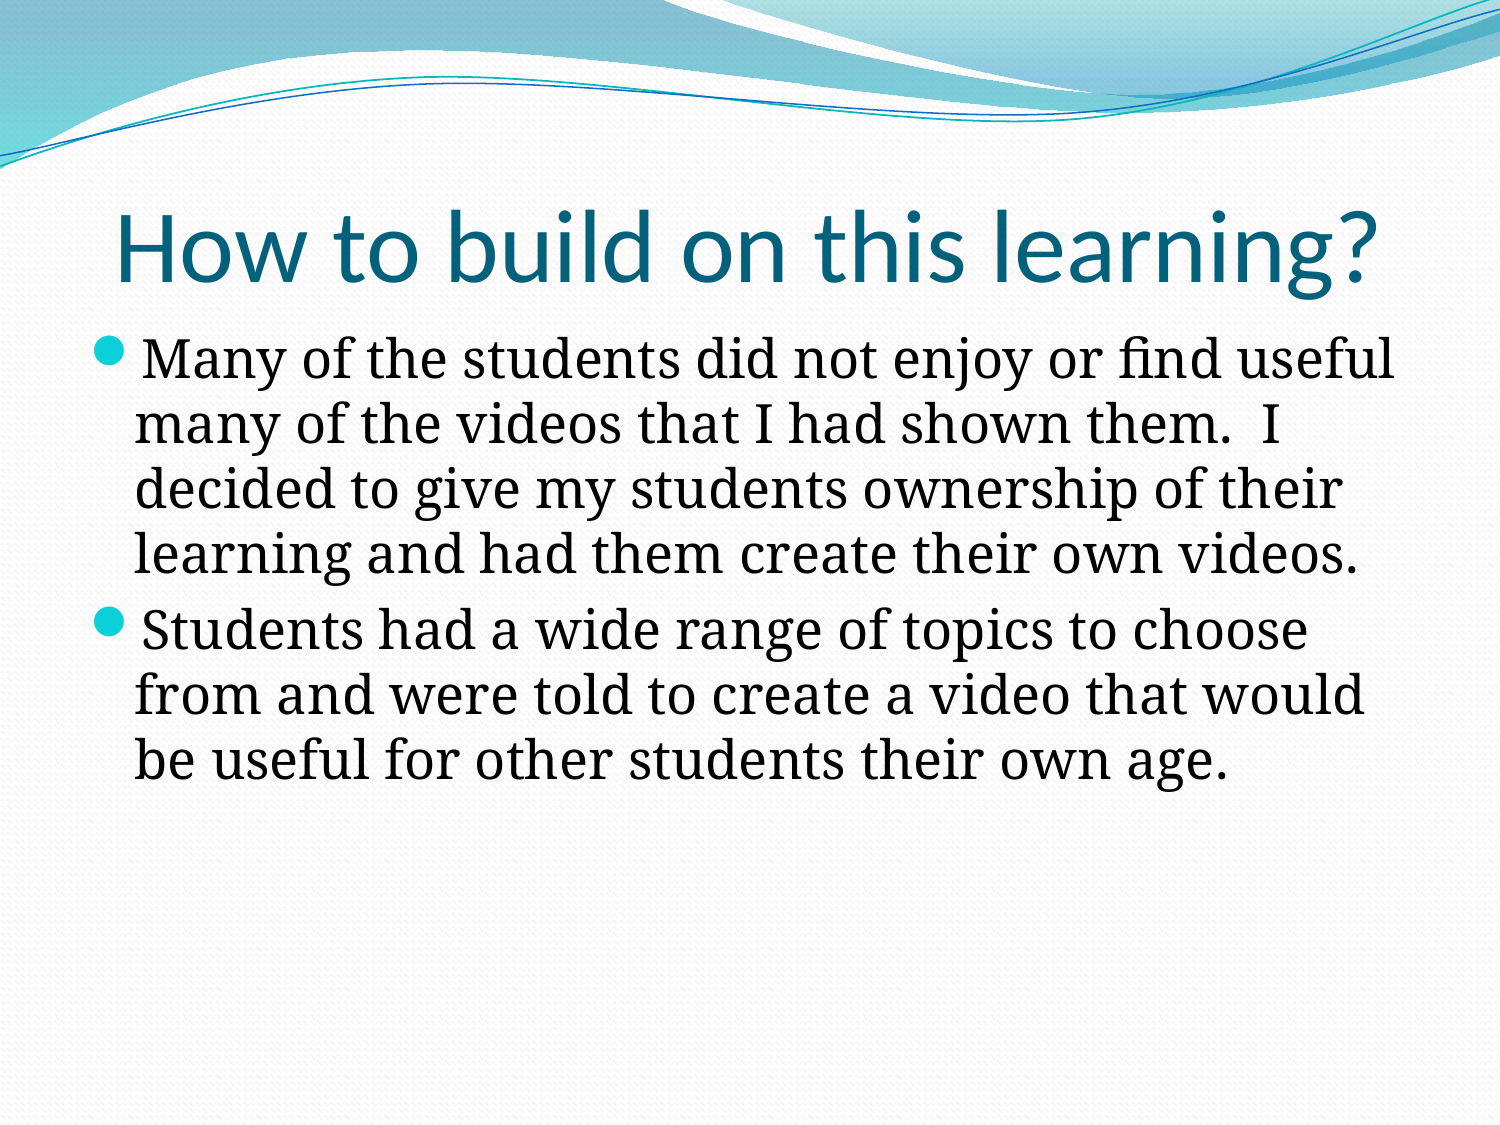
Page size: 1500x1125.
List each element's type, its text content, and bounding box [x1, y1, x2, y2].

list Many of the students did not enjoy or find useful many of the videos that I had shown them. I decided to give my students ownership of their learning and had them create their own videos. Students had a wide range of topics to choose from and were told to create a video that would be useful for other students their own age. [75, 317, 1425, 1038]
title How to build on this learning? [75, 115, 1425, 303]
